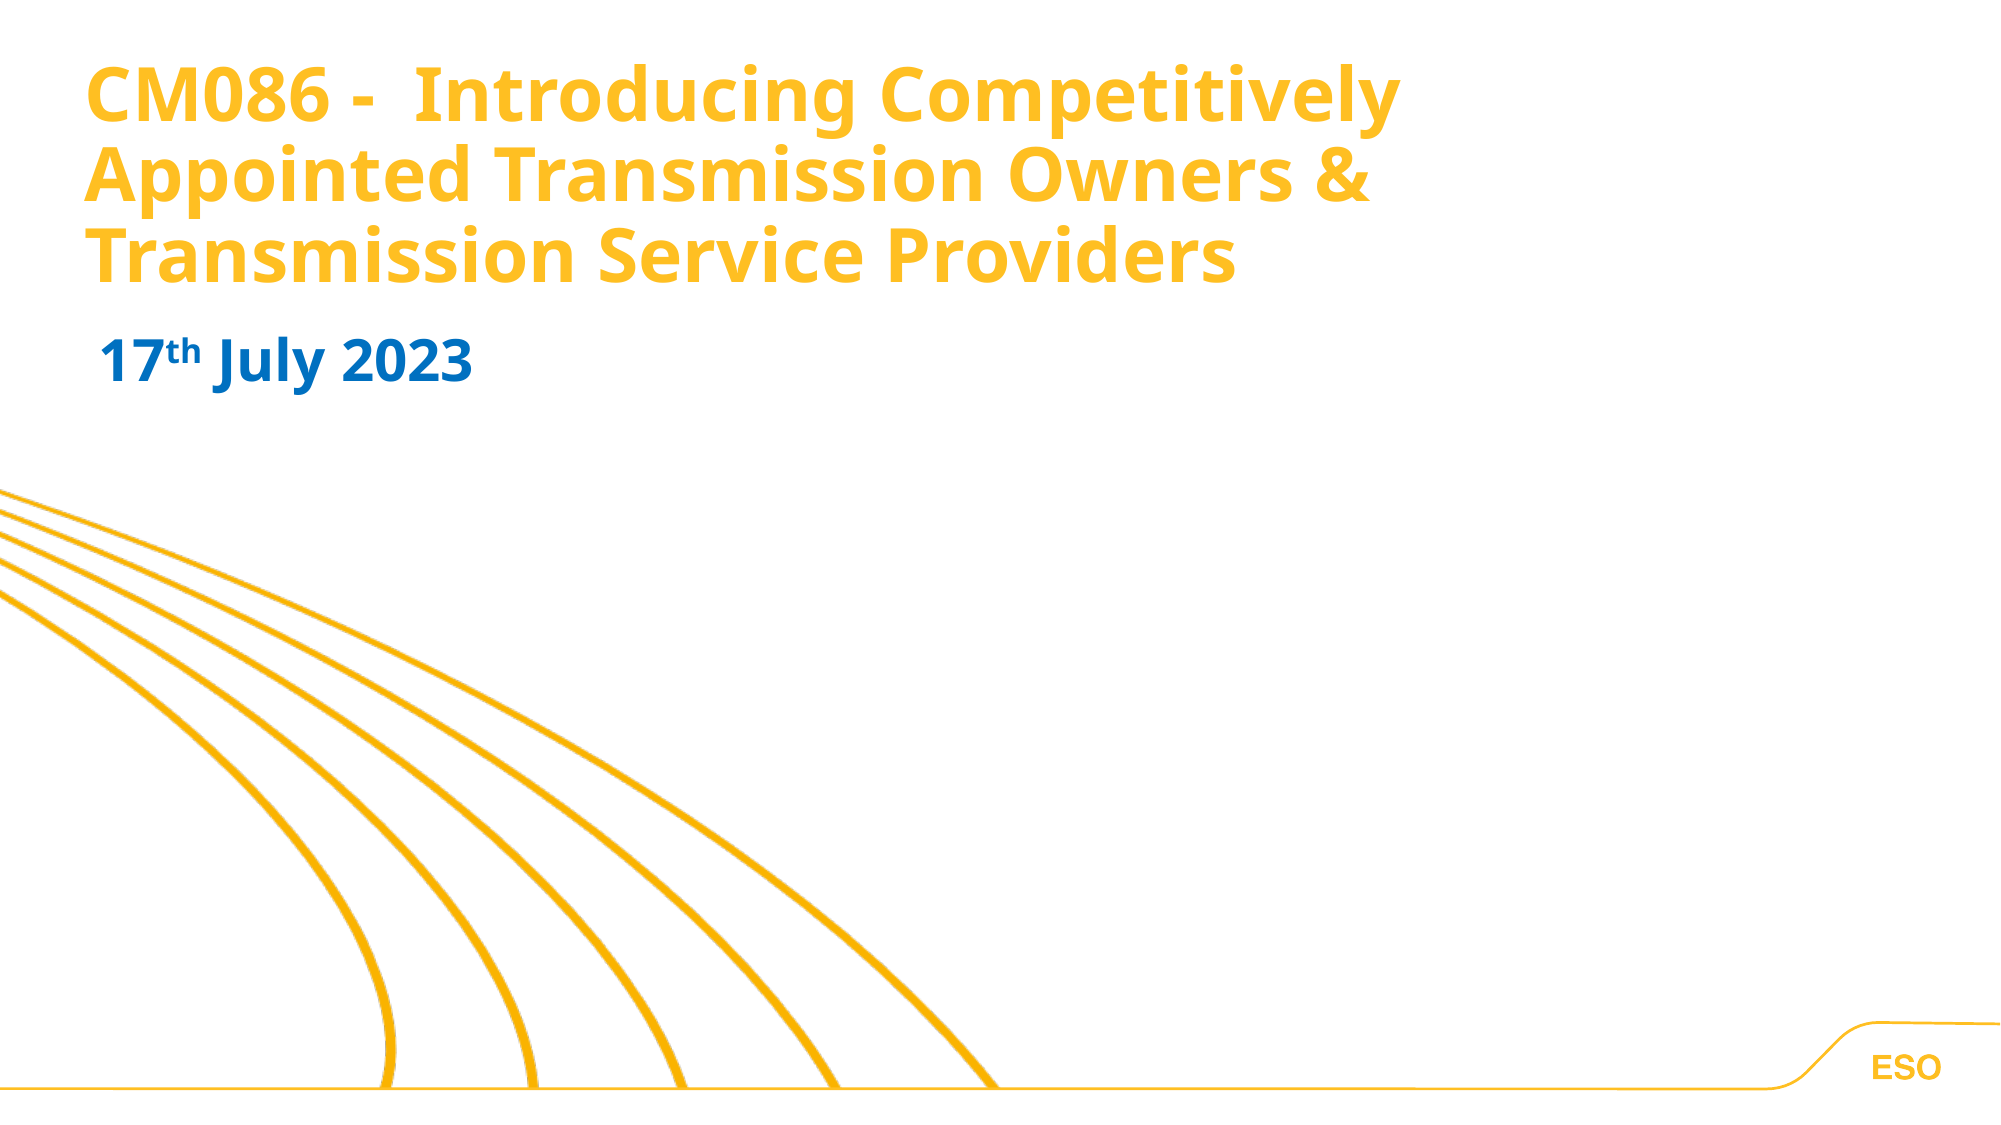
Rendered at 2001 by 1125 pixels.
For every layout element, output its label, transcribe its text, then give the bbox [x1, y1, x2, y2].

title 17th July 2023 [83, 323, 1566, 411]
text_box CM086 - Introducing Competitively Appointed Transmission Owners & Transmission Service Providers [69, 48, 1755, 136]
picture [0, 452, 1037, 1087]
picture [1873, 1054, 1941, 1080]
